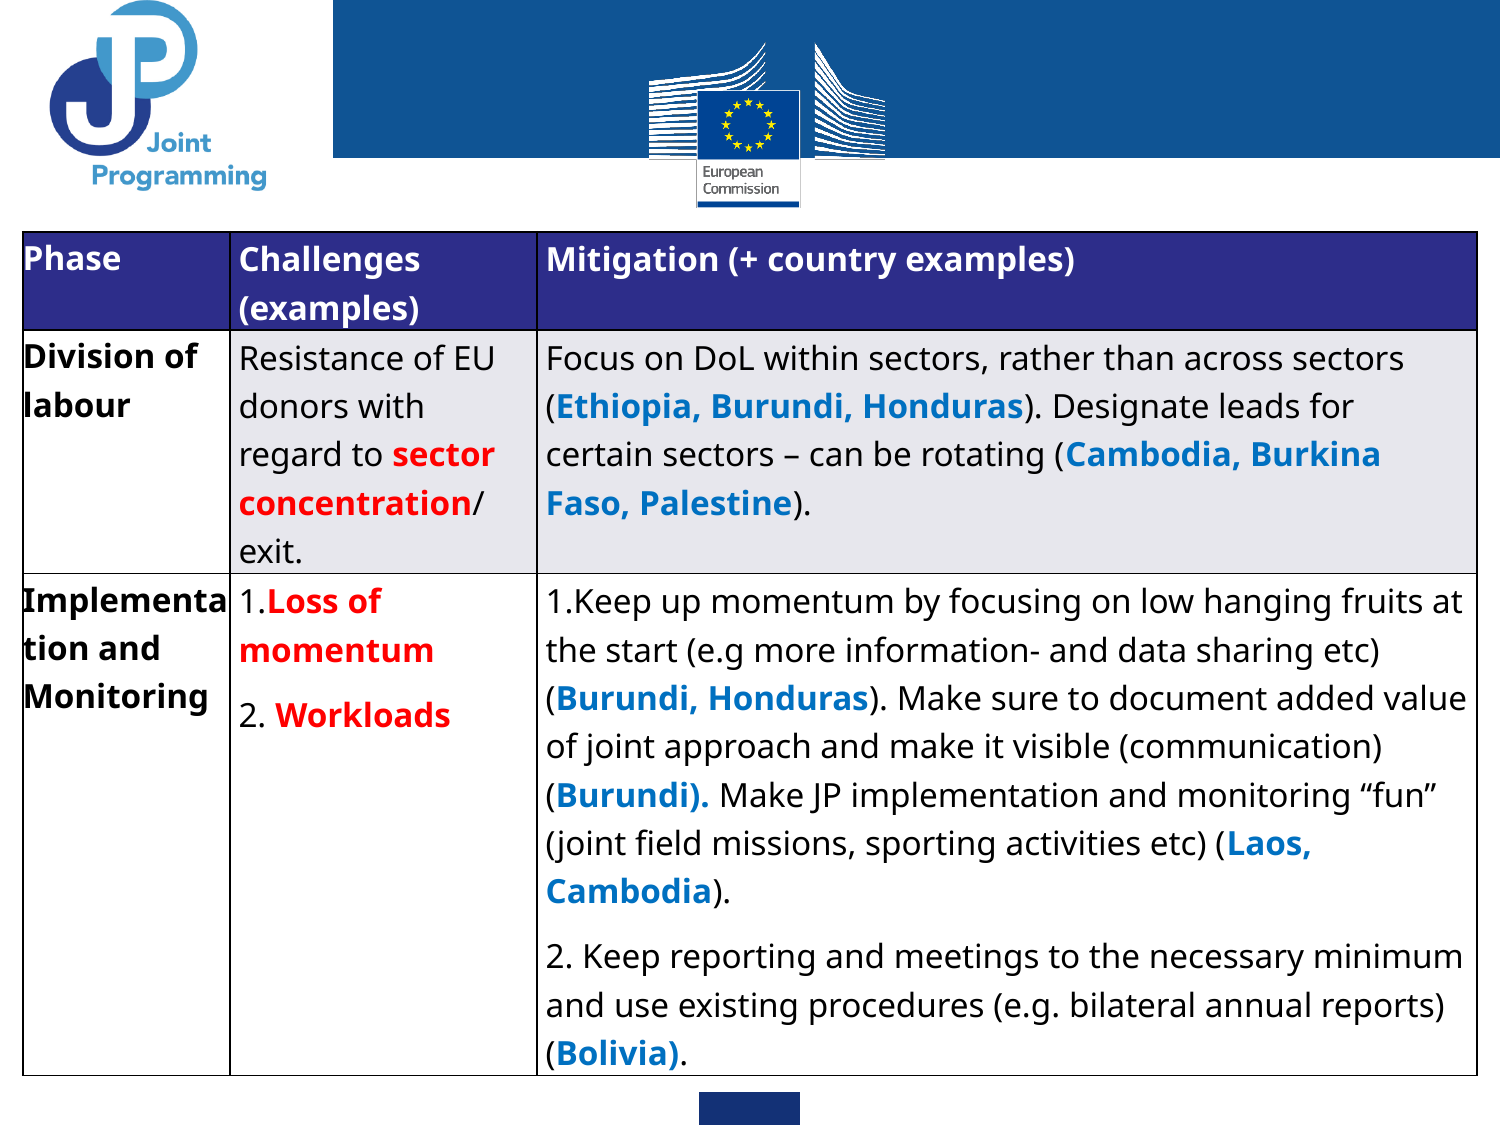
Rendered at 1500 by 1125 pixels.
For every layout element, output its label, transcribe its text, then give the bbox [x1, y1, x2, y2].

table_cell Resistance of EU donors with regard to sector concentration/ exit. [231, 331, 536, 573]
picture [649, 42, 885, 208]
table_cell Focus on DoL within sectors, rather than across sectors (Ethiopia, Burundi, Honduras). Designate leads for certain sectors – can be rotating (Cambodia, Burkina Faso, Palestine). [538, 331, 1476, 573]
table_cell 1.Keep up momentum by focusing on low hanging fruits at the start (e.g more information- and data sharing etc) (Burundi, Honduras). Make sure to document added value of joint approach and make it visible (communication) (Burundi). Make JP implementation and monitoring “fun” (joint field missions, sporting activities etc) (Laos, Cambodia). 2. Keep reporting and meetings to the necessary minimum and use existing procedures (e.g. bilateral annual reports) (Bolivia). [538, 574, 1476, 1075]
table_cell 1.Loss of momentum 2. Workloads [231, 574, 536, 1075]
table_header Challenges (examples) [231, 233, 536, 329]
picture [0, 0, 333, 195]
table_cell Division of labour [24, 331, 229, 573]
table_cell Implementation and Monitoring [24, 574, 229, 1075]
table_header Mitigation (+ country examples) [538, 233, 1476, 329]
table_header Phase [24, 233, 229, 329]
